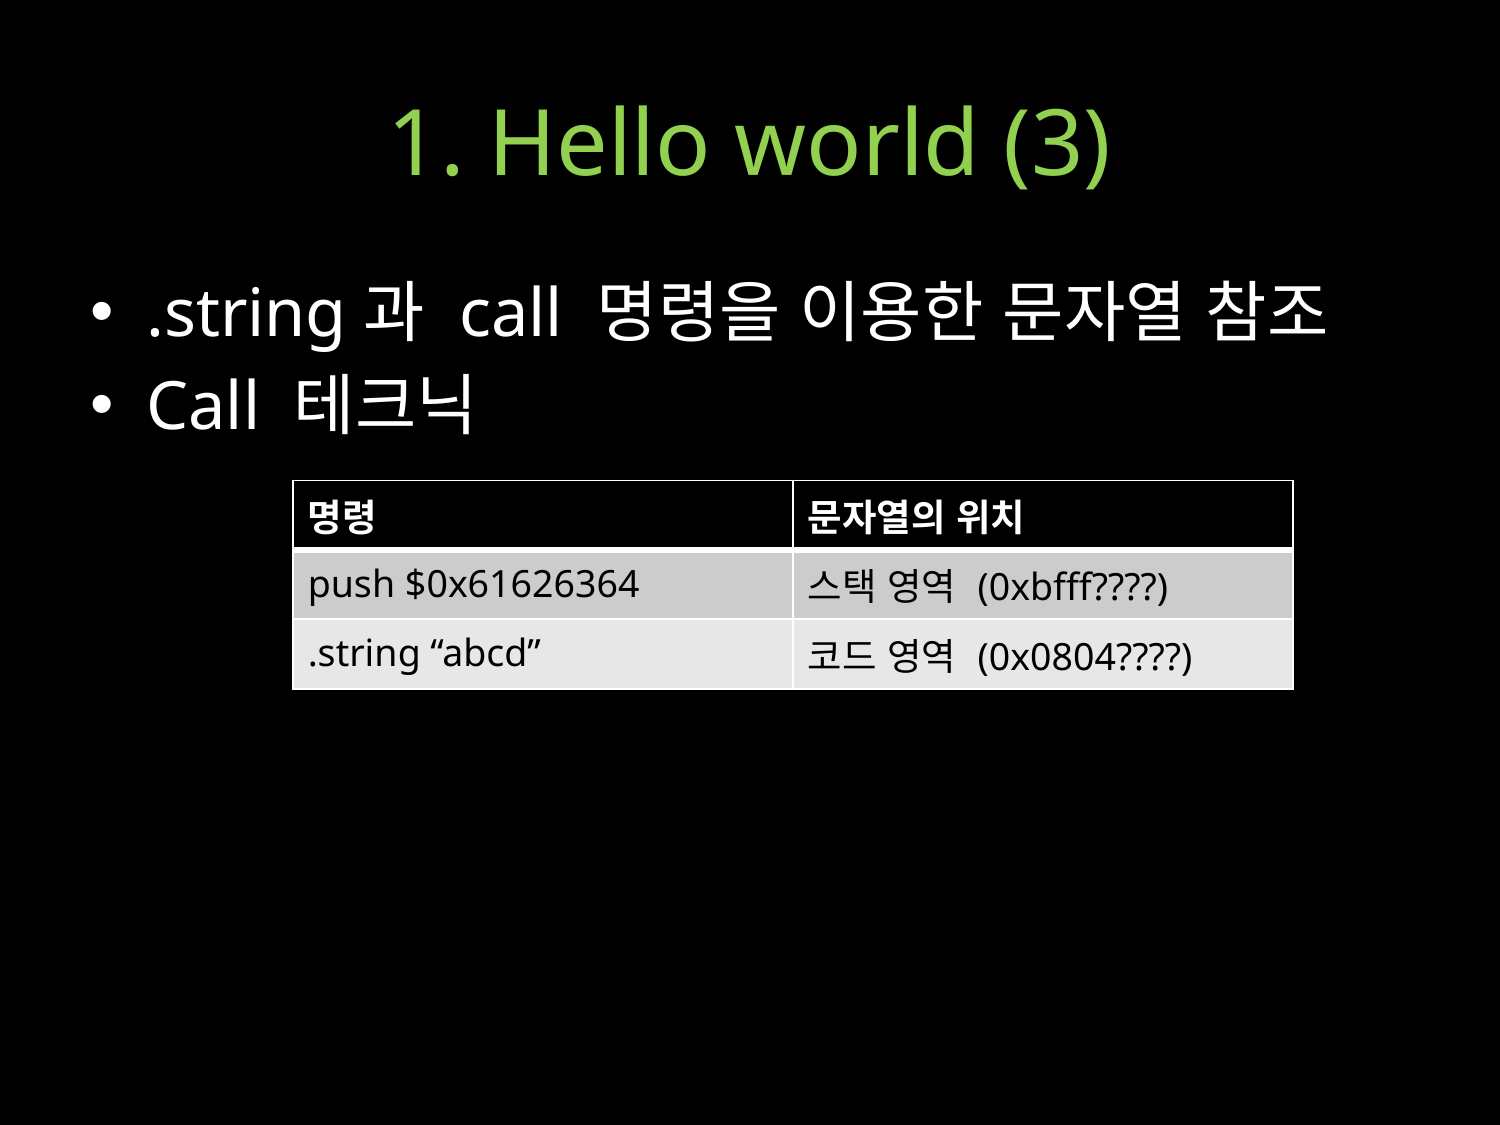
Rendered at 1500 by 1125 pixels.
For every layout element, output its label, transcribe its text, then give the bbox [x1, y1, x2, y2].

table_header 문자열의 위치 [794, 481, 1292, 547]
table_cell .string “abcd” [294, 620, 792, 688]
table_cell 스택 영역 (0xbfff????) [794, 553, 1292, 618]
table_header 명령 [294, 481, 792, 547]
table_cell 코드 영역 (0x0804????) [794, 620, 1292, 688]
title 1. Hello world (3) [75, 45, 1425, 233]
table_cell push $0x61626364 [294, 553, 792, 618]
list .string과 call 명령을 이용한 문자열 참조 Call 테크닉 [75, 262, 1425, 1005]
